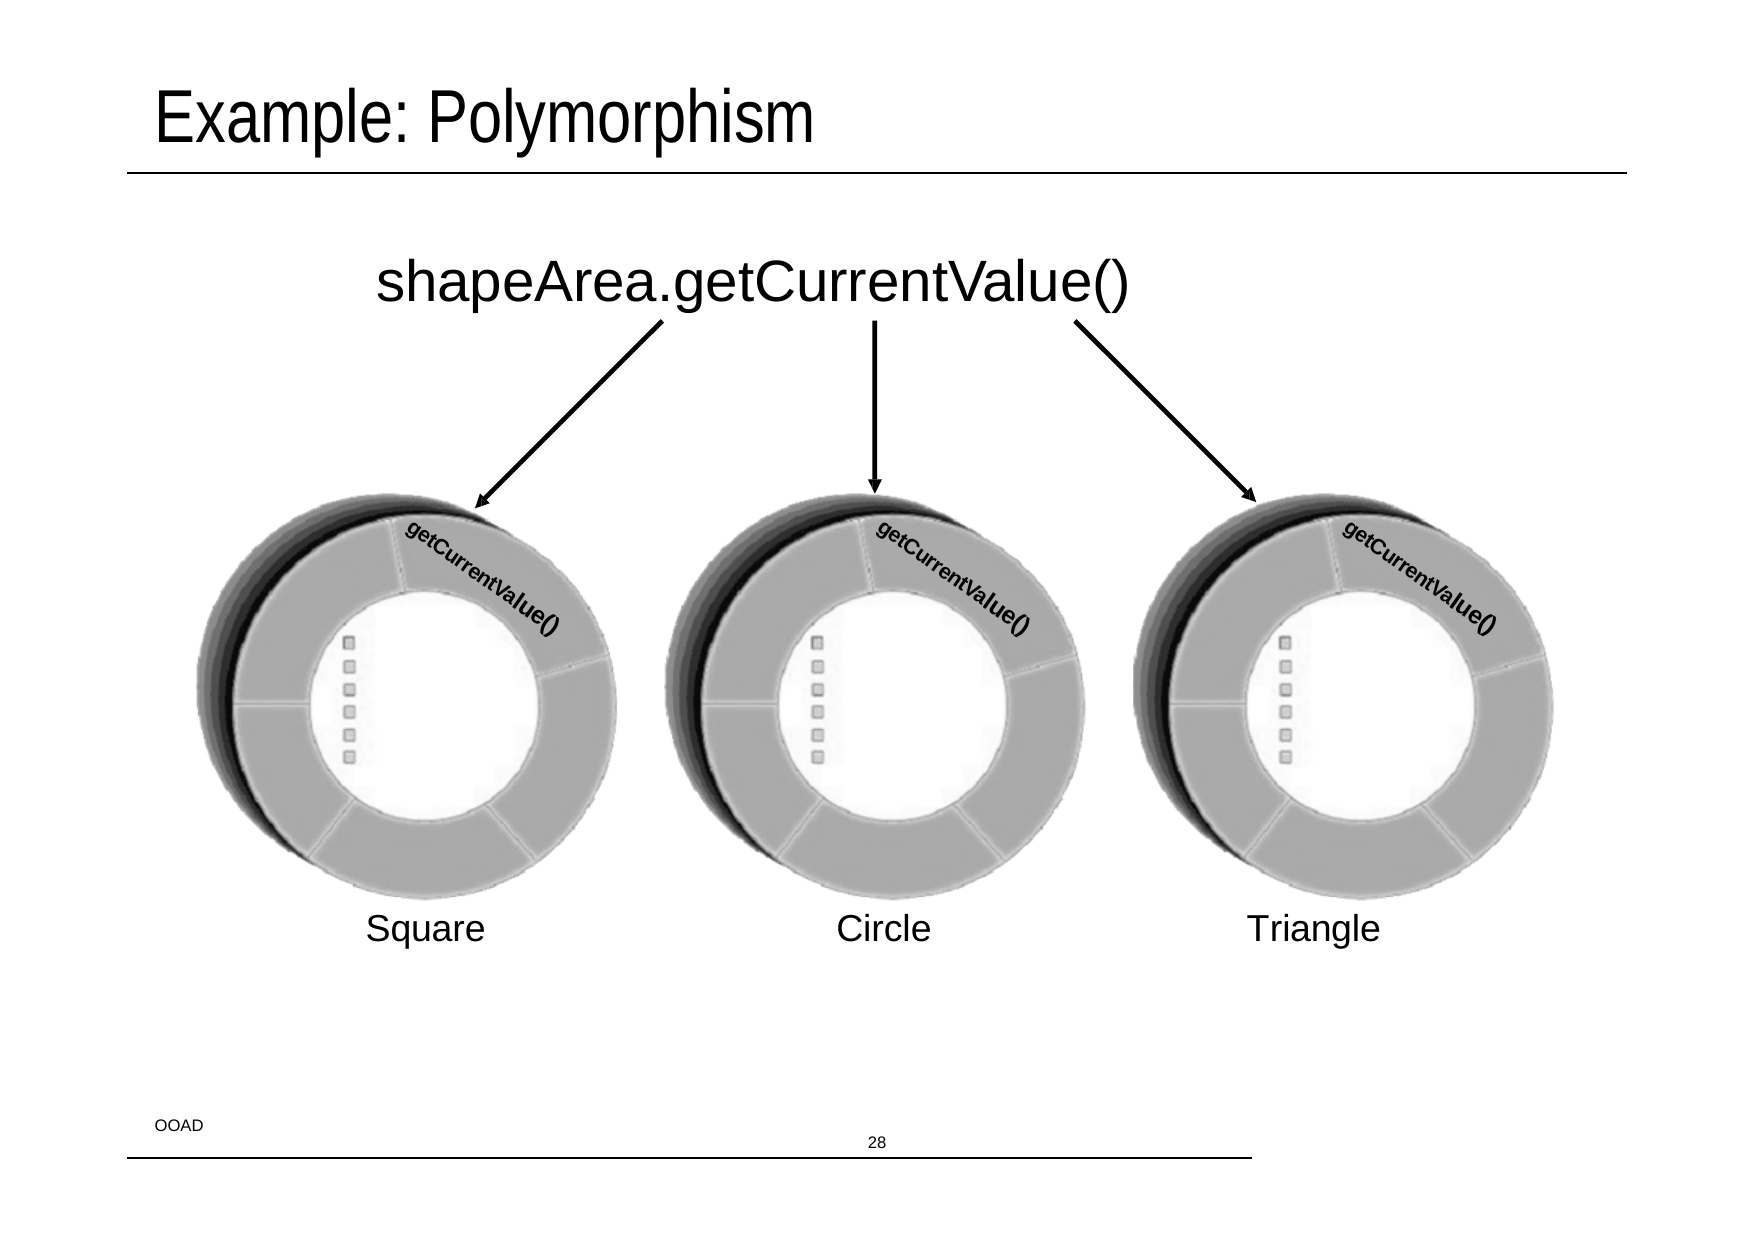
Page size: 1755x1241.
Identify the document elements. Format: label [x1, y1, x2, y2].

text_box [373, 242, 1142, 313]
footer [152, 1116, 207, 1241]
text_box [663, 320, 1087, 902]
text_box [1073, 319, 1555, 902]
text_box [834, 903, 935, 949]
title [152, 67, 1602, 275]
slide_number [863, 1133, 891, 1241]
text_box [363, 903, 489, 949]
text_box [1244, 903, 1385, 949]
text_box [195, 319, 664, 902]
